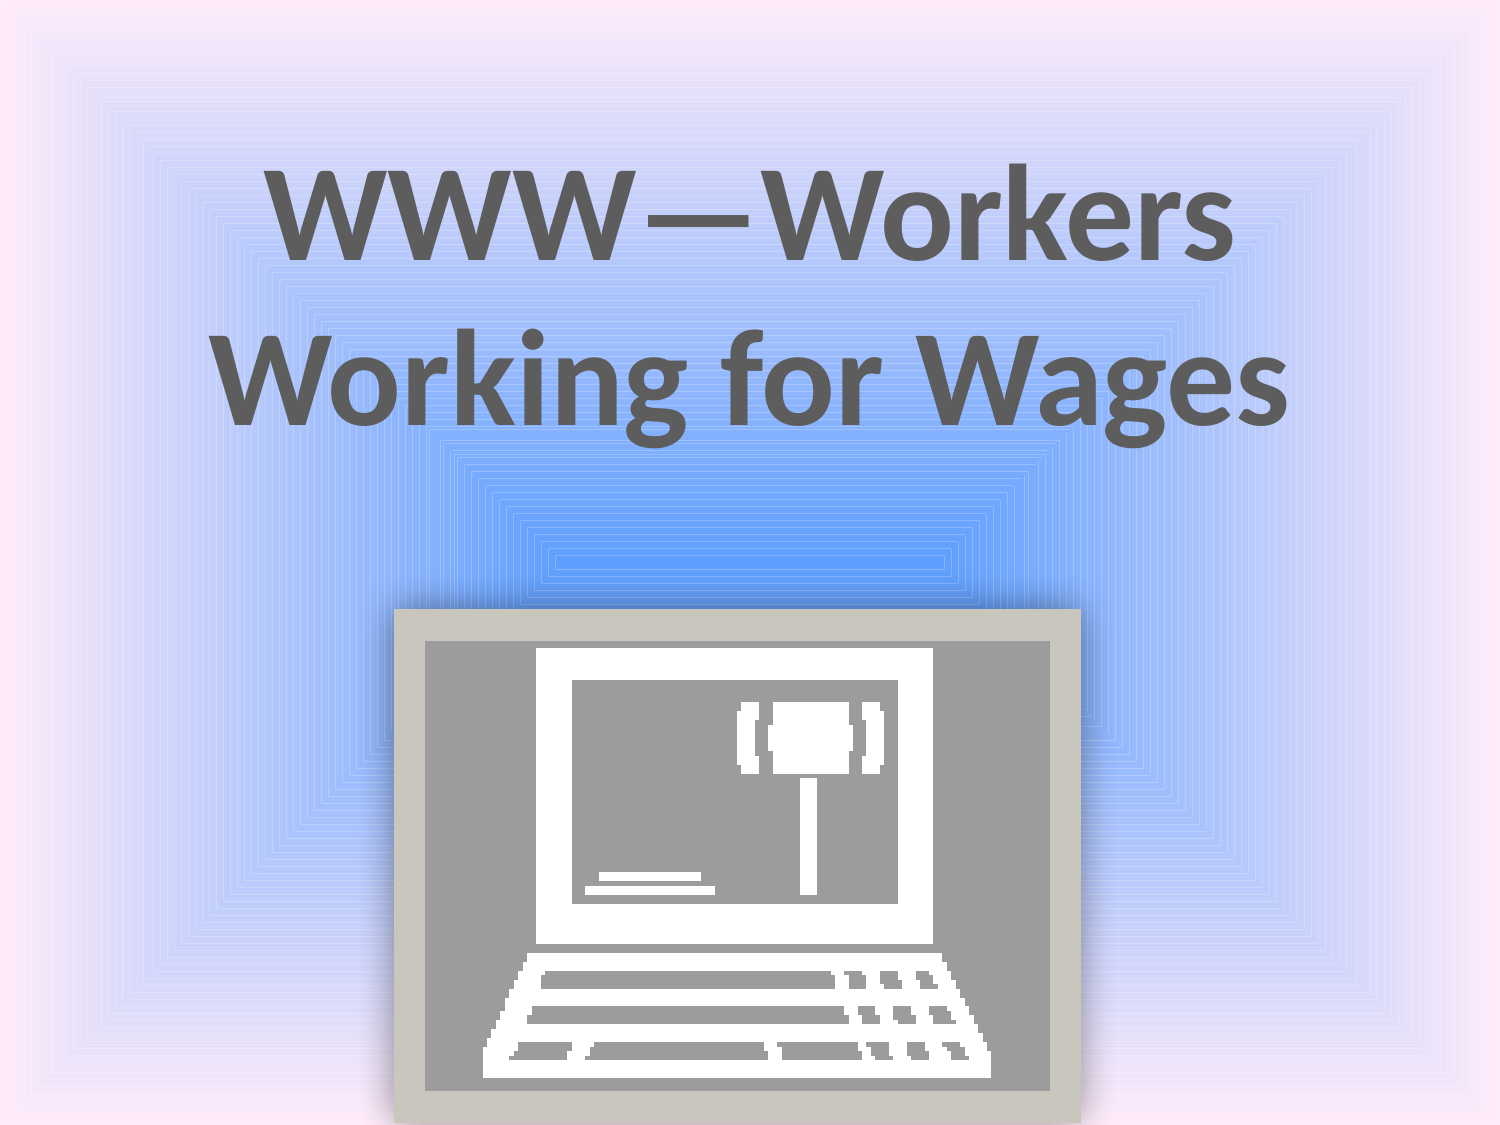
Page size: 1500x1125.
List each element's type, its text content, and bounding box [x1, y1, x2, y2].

title WWW—Workers Working for Wages [112, 112, 1388, 463]
picture [424, 640, 1051, 1092]
